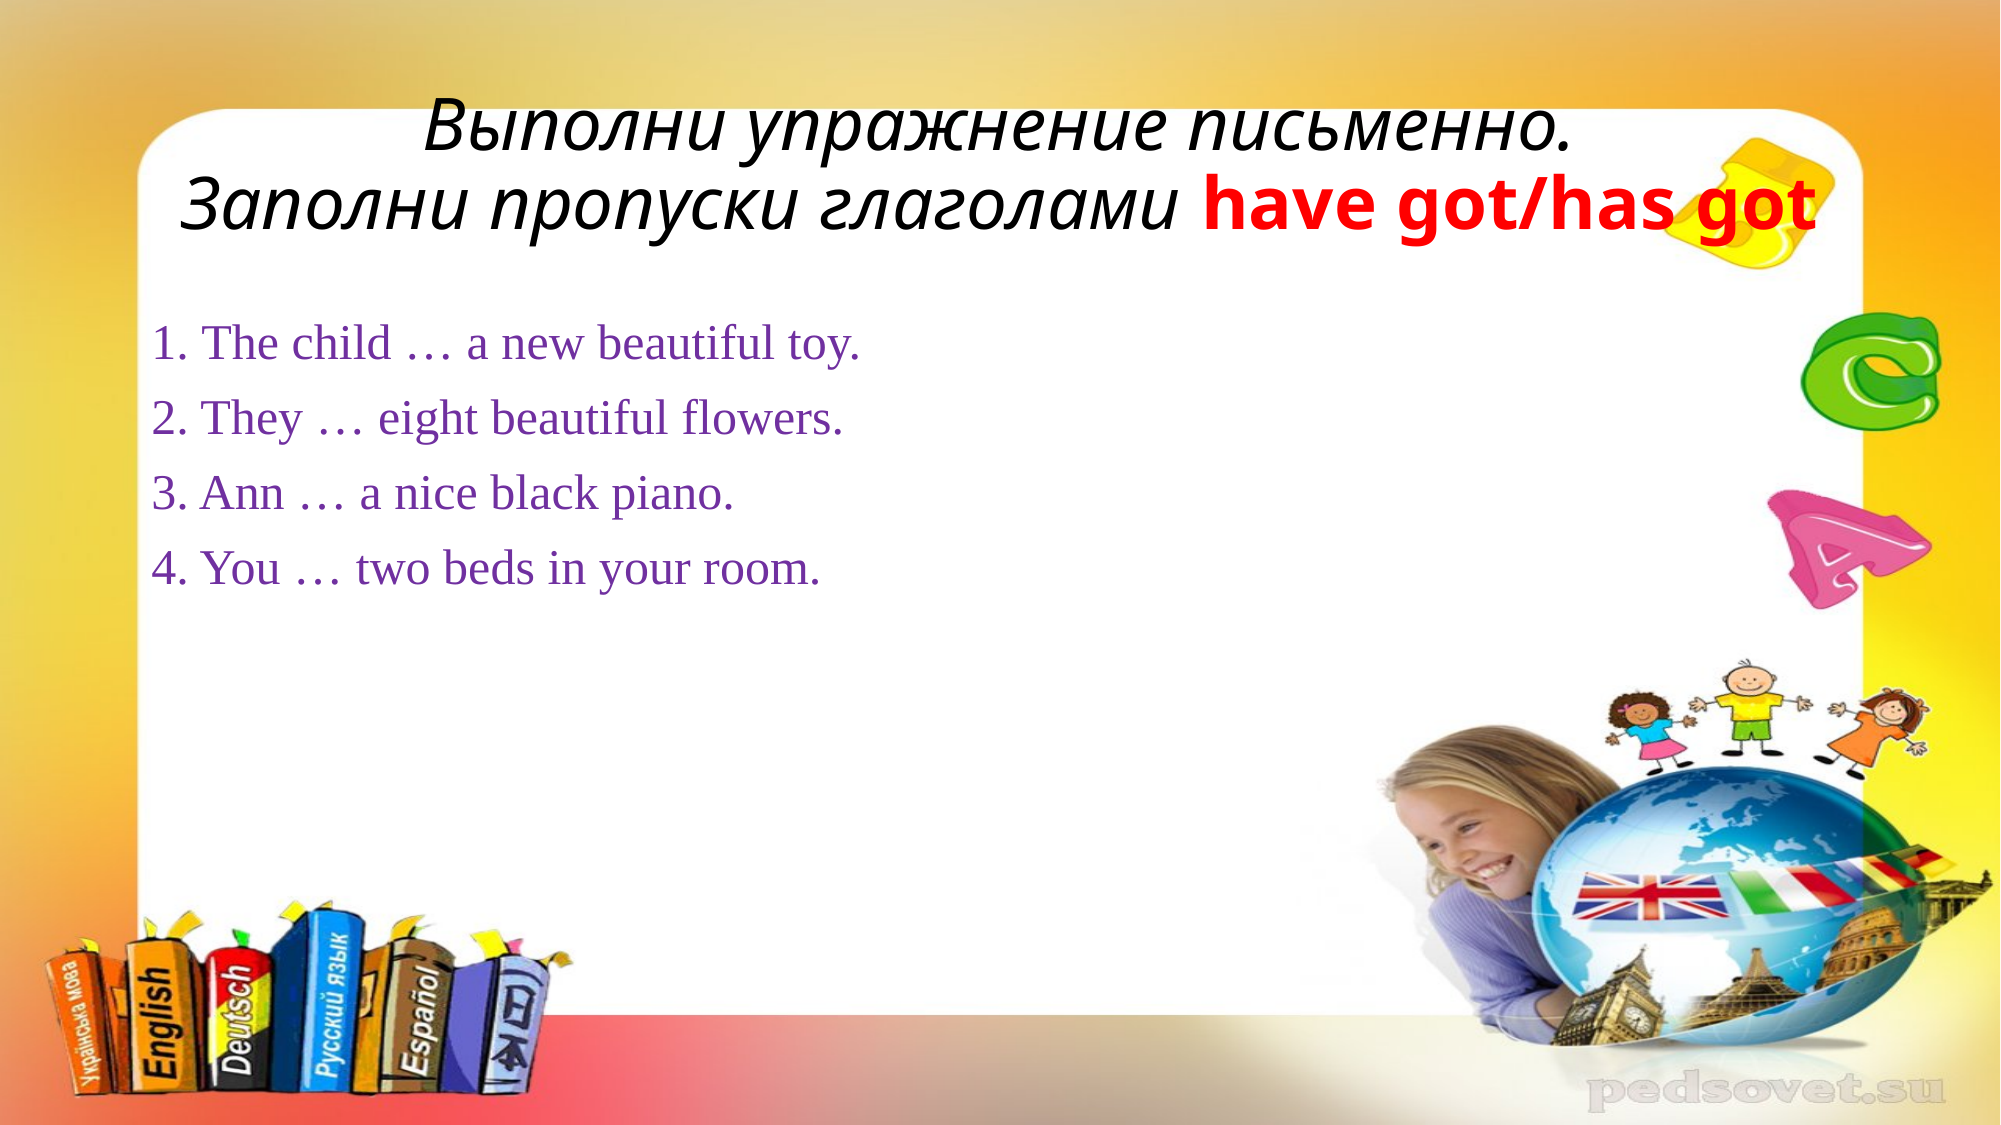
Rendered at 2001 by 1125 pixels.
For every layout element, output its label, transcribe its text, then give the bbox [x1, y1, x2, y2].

list 1. The child … a new beautiful toy. 2. They … eight beautiful flowers. 3. Ann … a nice black piano. 4. You … two beds in your room. [136, 309, 1862, 999]
picture [0, 0, 2001, 1125]
title Выполни упражнение письменно. Заполни пропуски глаголами have got/has got [137, 78, 1863, 253]
